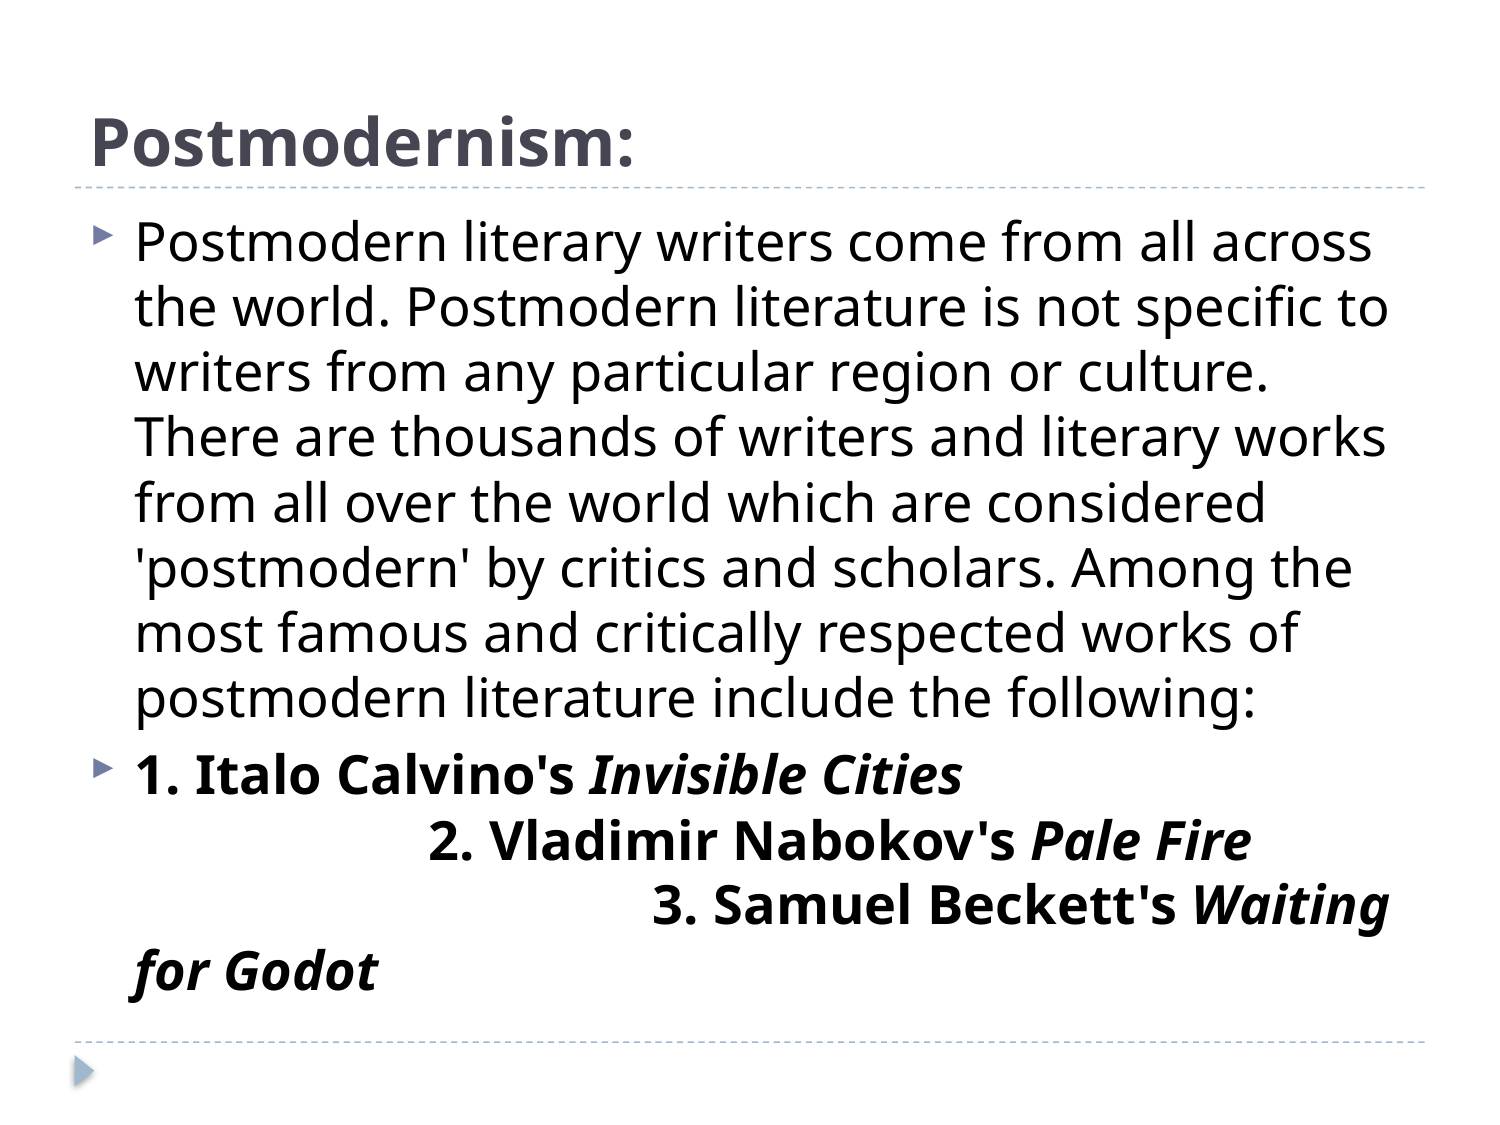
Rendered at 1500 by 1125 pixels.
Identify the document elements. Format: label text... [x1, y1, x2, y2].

title Postmodernism: [75, 24, 1425, 188]
list Postmodern literary writers come from all across the world. Postmodern literature is not specific to writers from any particular region or culture. There are thousands of writers and literary works from all over the world which are considered 'postmodern' by critics and scholars. Among the most famous and critically respected works of postmodern literature include the following: 1. Italo Calvino's Invisible Cities 2. Vladimir Nabokov's Pale Fire 3. Samuel Beckett's Waiting for Godot [75, 200, 1425, 1010]
